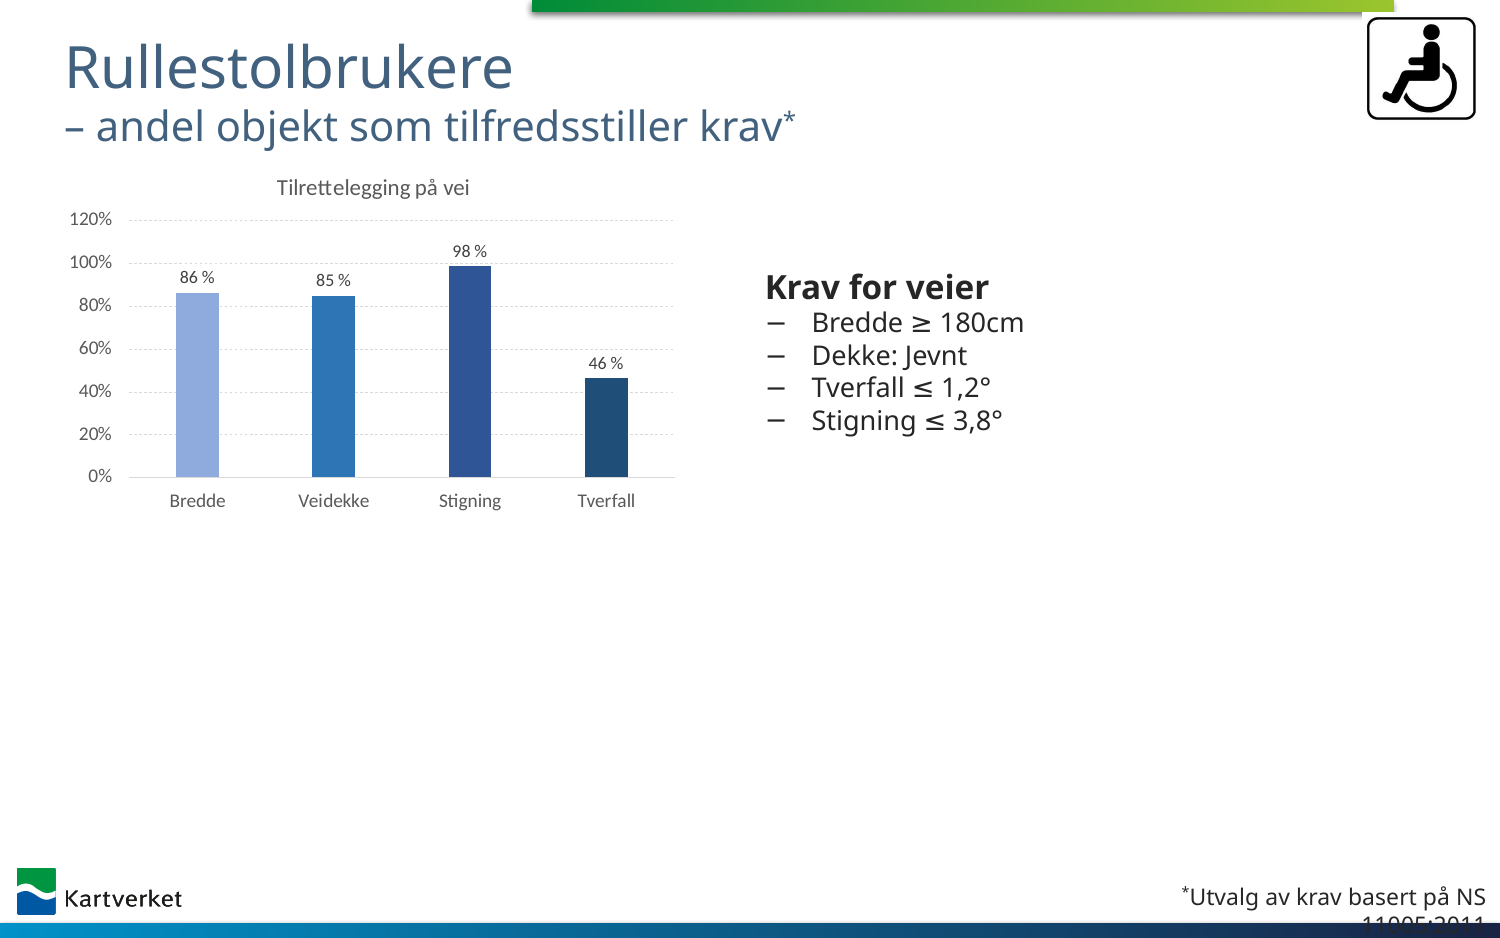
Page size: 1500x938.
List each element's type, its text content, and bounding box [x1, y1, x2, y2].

picture [62, 166, 685, 519]
picture [1362, 12, 1481, 126]
text_box Krav for veier Bredde ≥ 180cm Dekke: Jevnt Tverfall ≤ 1,2° Stigning ≤ 3,8° [750, 258, 1234, 444]
text_box Rullestolbrukere – andel objekt som tilfredsstiller krav* [49, 25, 1431, 158]
text_box *Utvalg av krav basert på NS 11005:2011 [1068, 873, 1500, 938]
